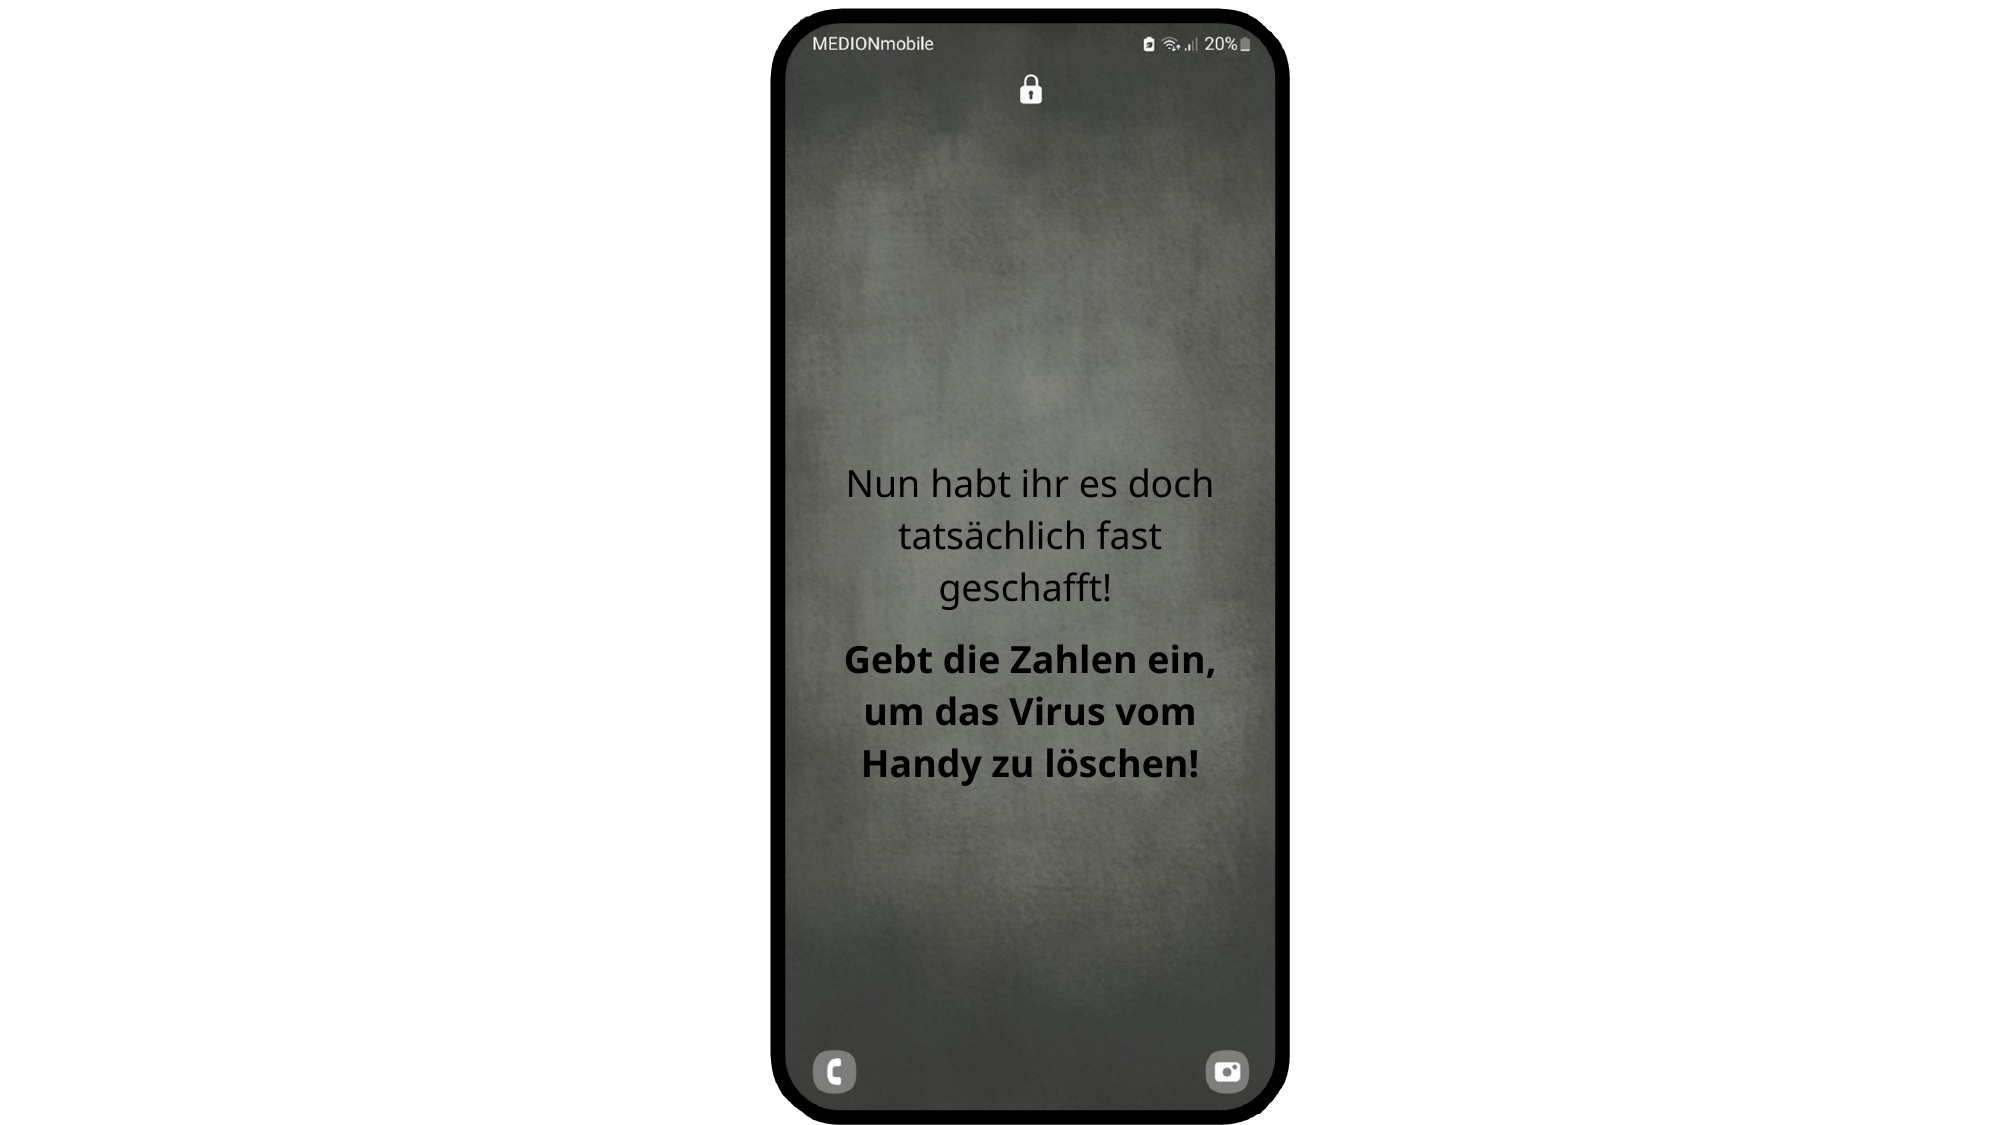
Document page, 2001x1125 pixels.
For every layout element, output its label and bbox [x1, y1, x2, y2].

text_box [770, 8, 1290, 1125]
